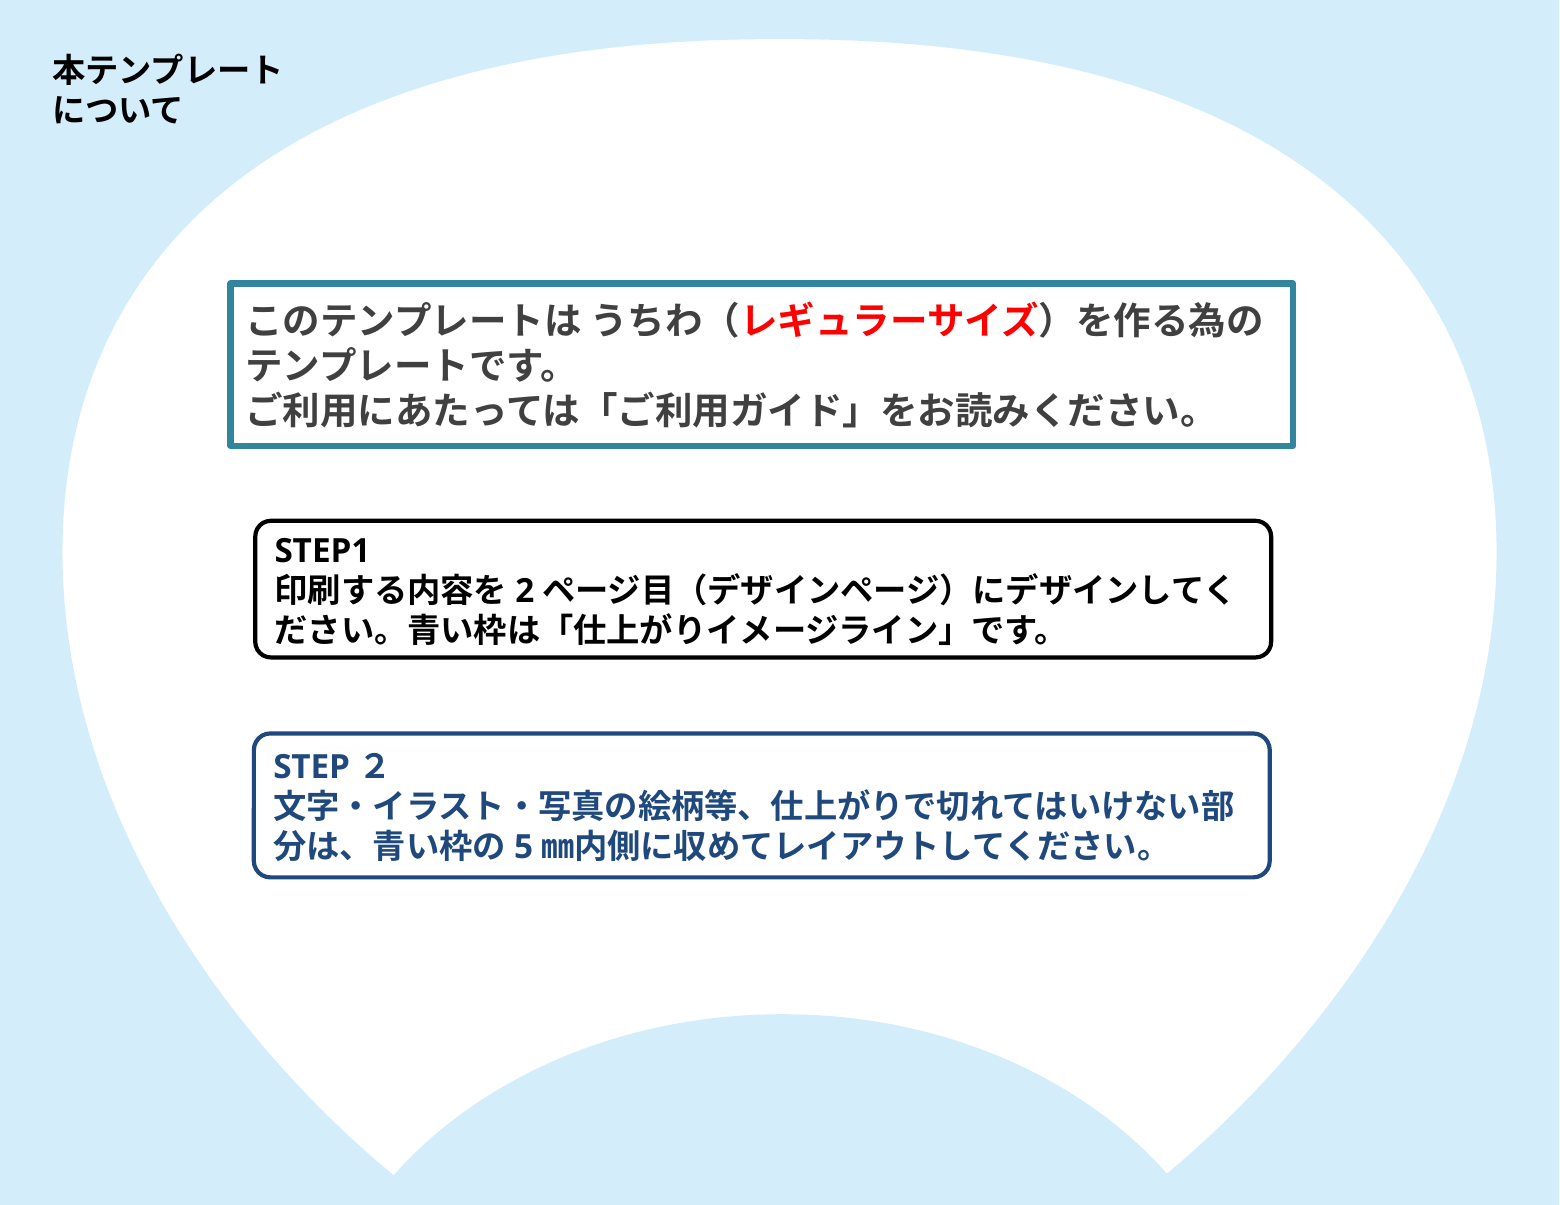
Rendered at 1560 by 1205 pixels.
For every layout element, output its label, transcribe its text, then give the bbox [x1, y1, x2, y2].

text_box 本テンプレート について [37, 42, 299, 137]
text_box このテンプレートは うちわ（レギュラーサイズ）を作る為のテンプレートです。 ご利用にあたっては「ご利用ガイド」をお読みください。 [228, 281, 1295, 448]
text_box STEP1 印刷する内容を2ページ目（デザインページ）にデザインしてください。青い枠は「仕上がりイメージライン」です。 [253, 518, 1274, 660]
text_box STEP２ 文字・イラスト・写真の絵柄等、仕上がりで切れてはいけない部分は、青い枠の5㎜内側に収めてレイアウトしてください。 [251, 731, 1272, 880]
